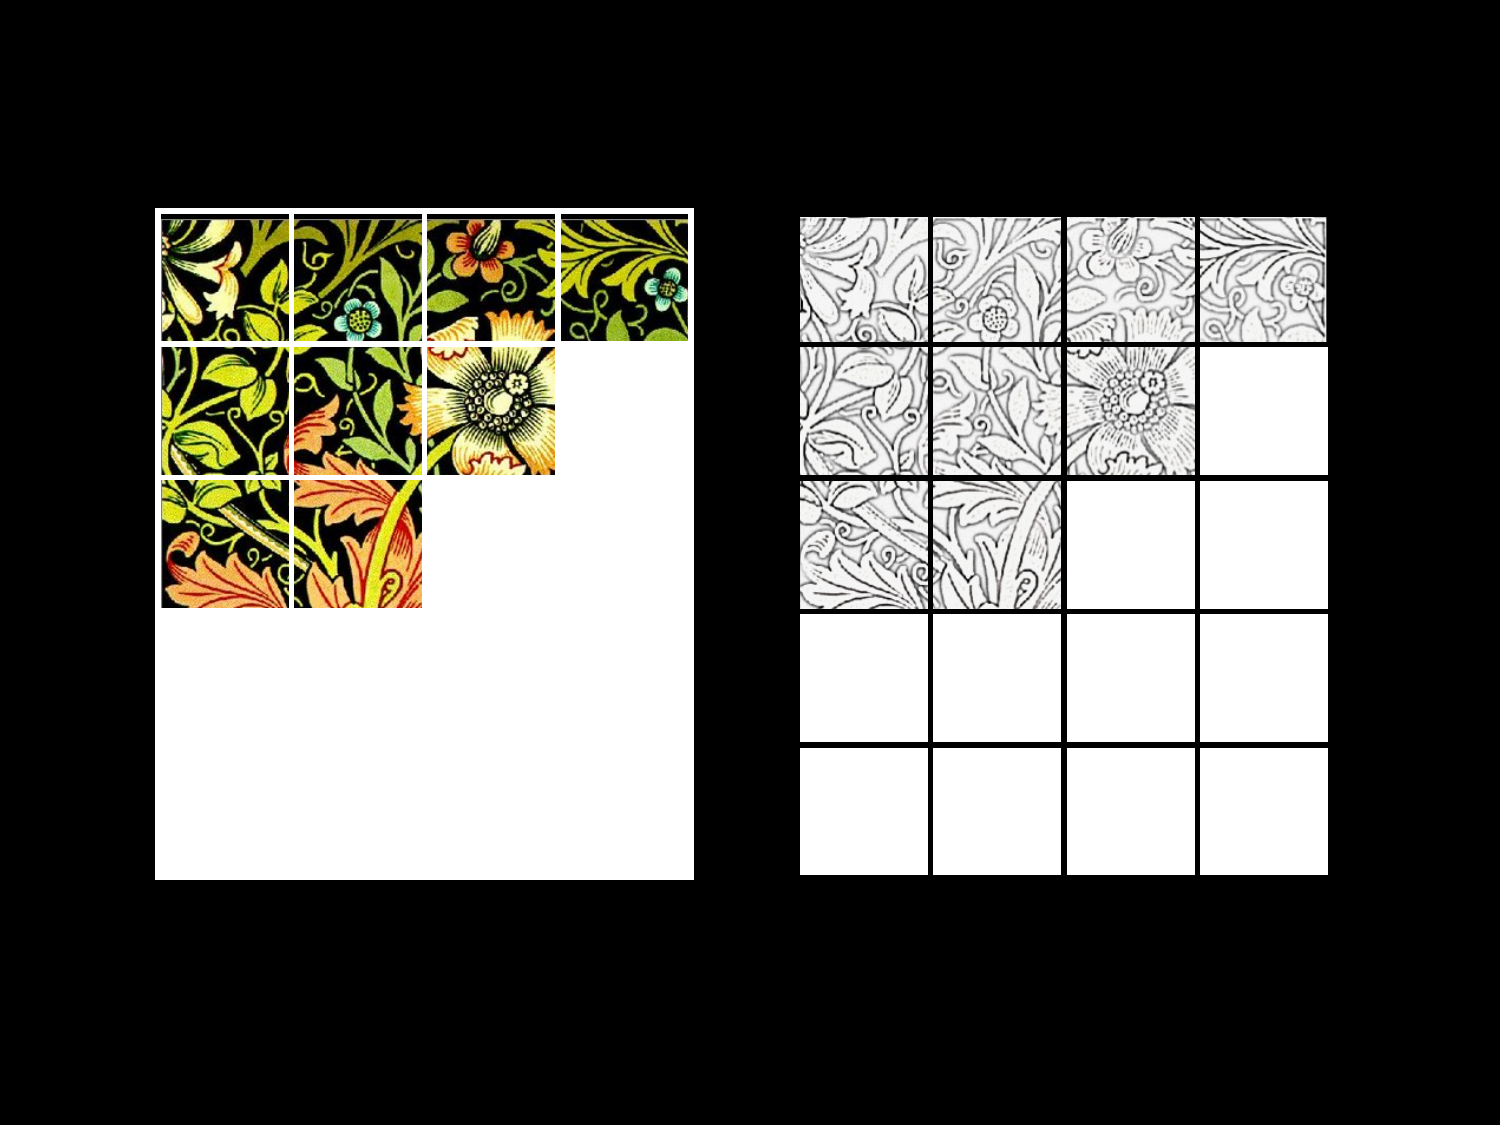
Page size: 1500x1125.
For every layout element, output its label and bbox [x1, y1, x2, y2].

picture [796, 217, 1327, 880]
picture [160, 219, 692, 880]
table_header [1200, 214, 1328, 219]
